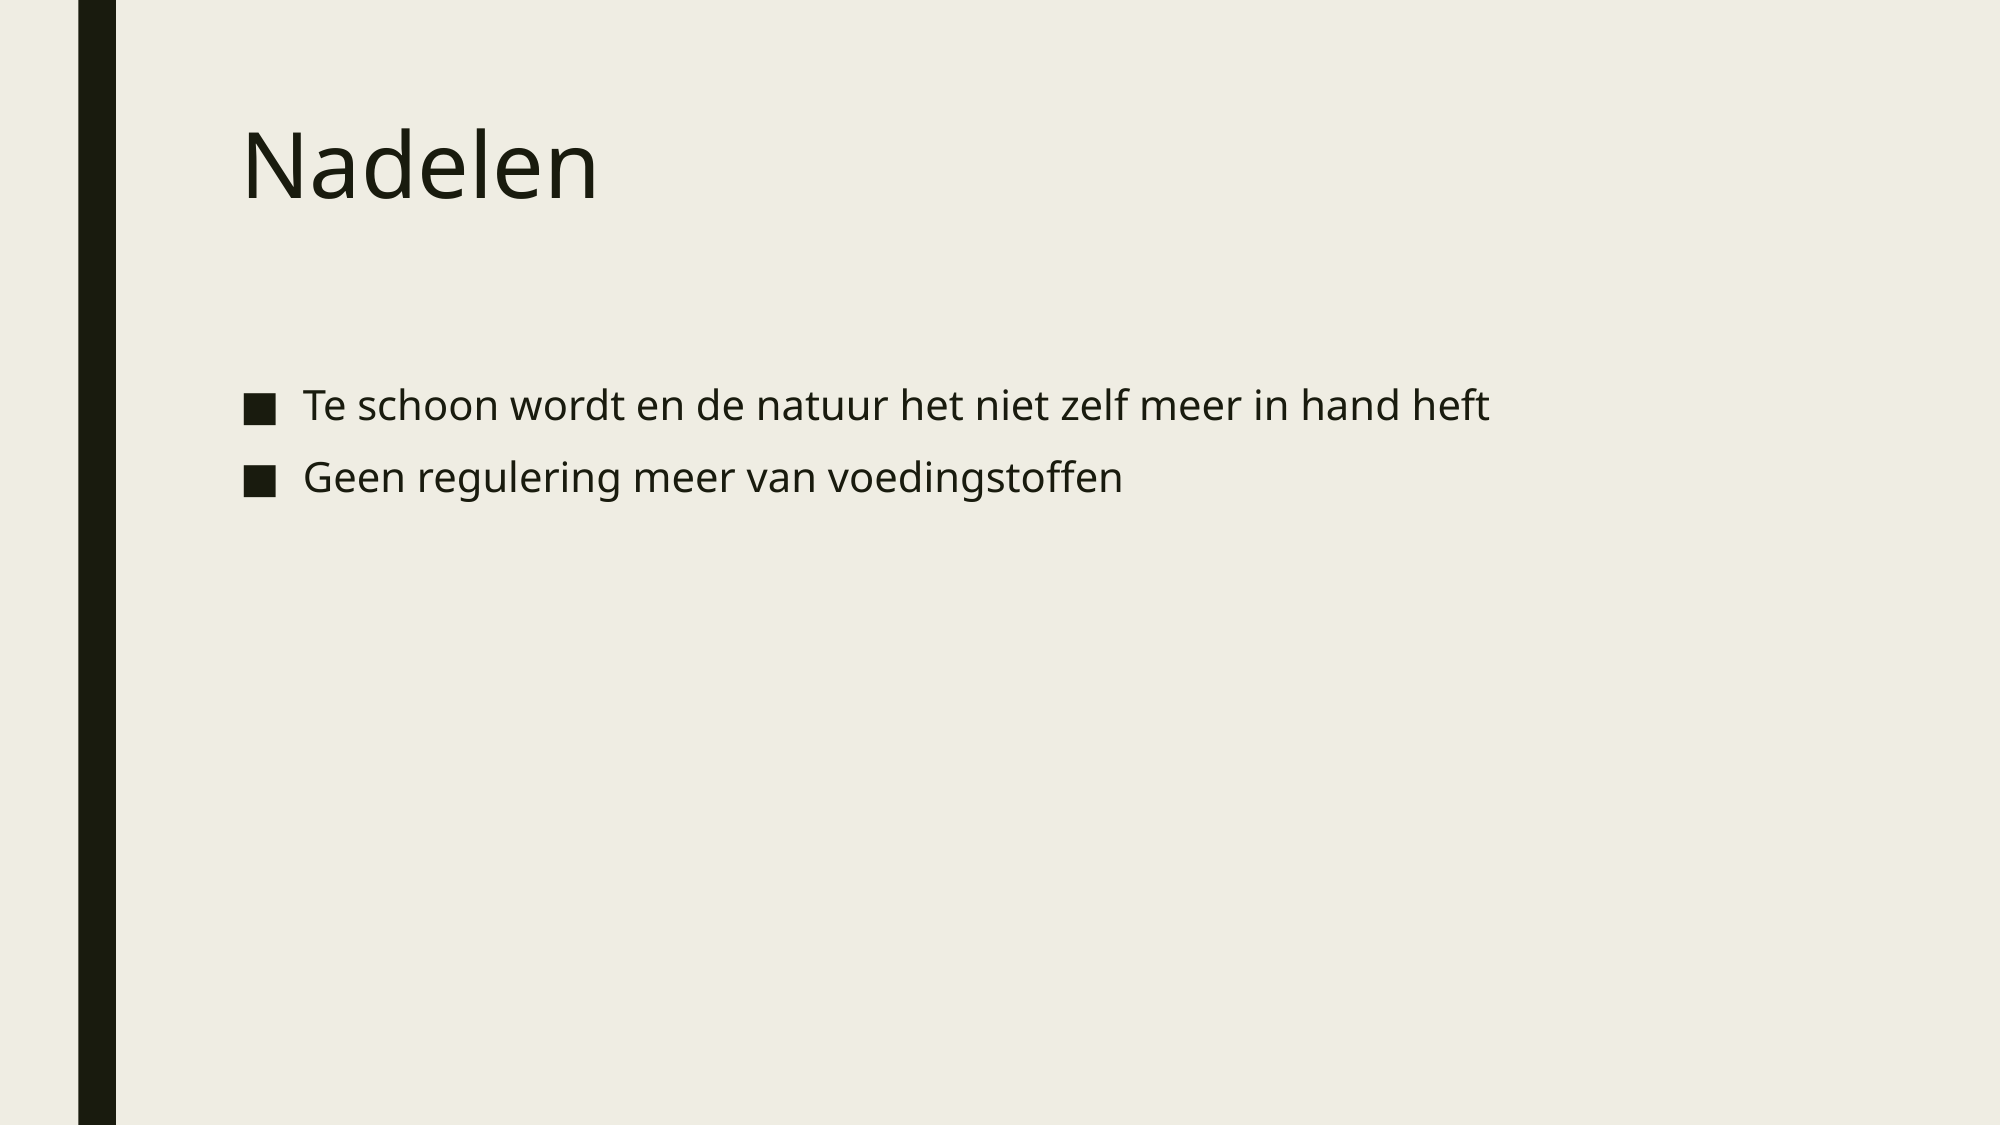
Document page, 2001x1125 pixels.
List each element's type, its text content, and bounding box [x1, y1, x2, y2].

title Nadelen [225, 112, 1800, 357]
list Te schoon wordt en de natuur het niet zelf meer in hand heft Geen regulering meer van voedingstoffen [225, 375, 1800, 963]
